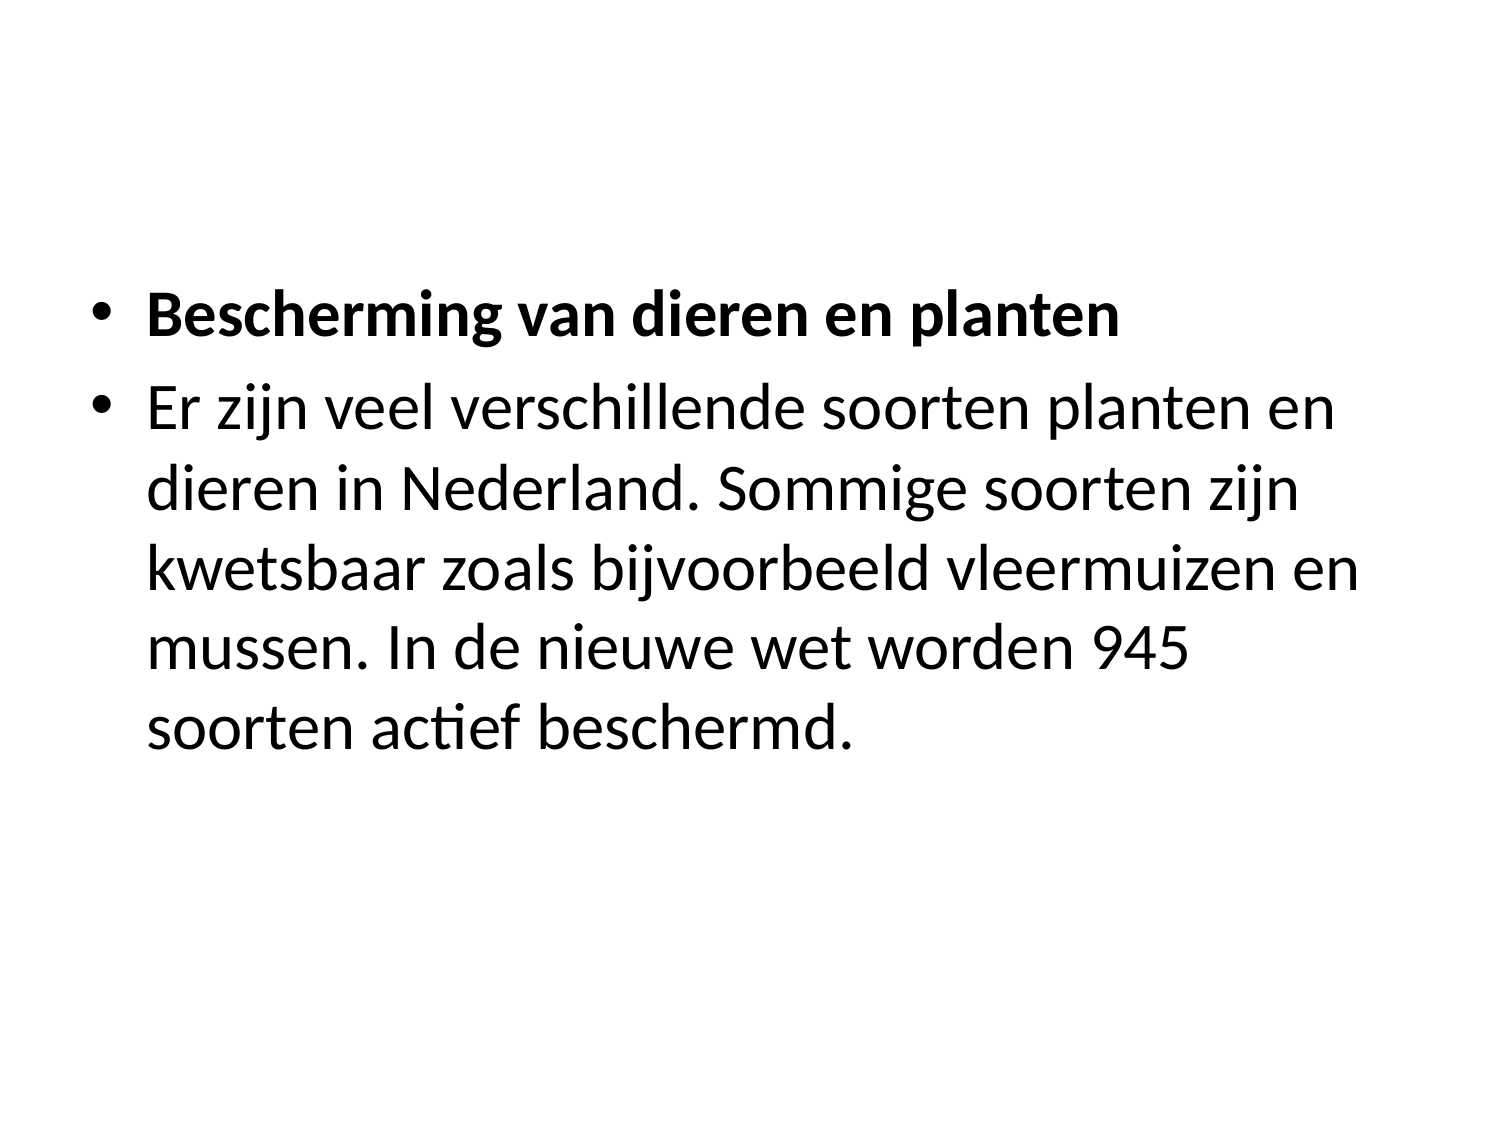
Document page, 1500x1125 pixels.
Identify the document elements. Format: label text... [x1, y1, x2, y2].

list Bescherming van dieren en planten Er zijn veel verschillende soorten planten en dieren in Nederland. Sommige soorten zijn kwetsbaar zoals bijvoorbeeld vleermuizen en mussen. In de nieuwe wet worden 945 soorten actief beschermd. [75, 262, 1425, 1005]
